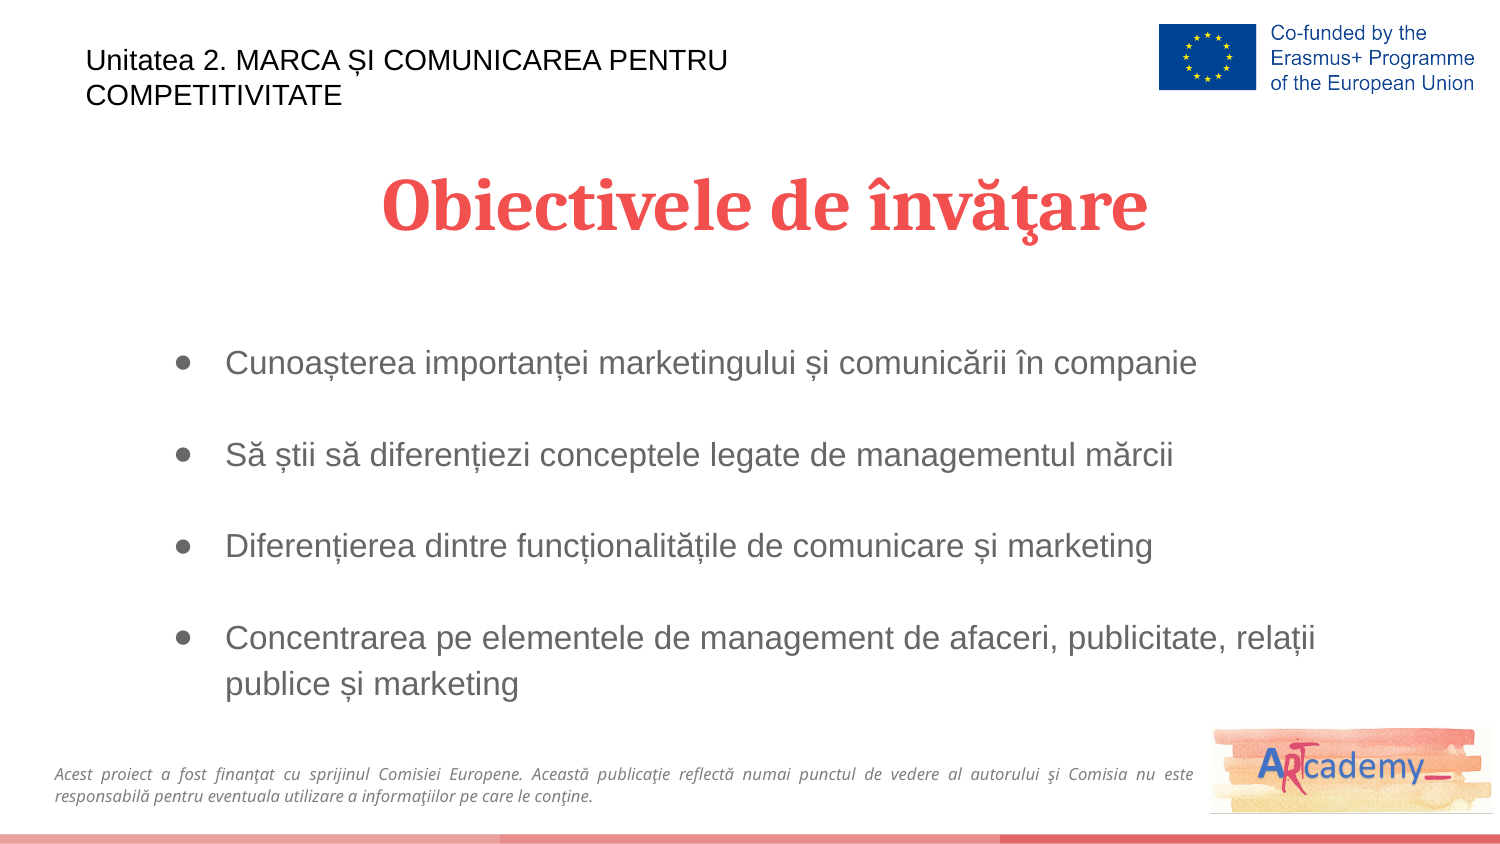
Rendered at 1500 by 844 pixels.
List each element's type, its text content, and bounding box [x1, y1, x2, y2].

picture [1158, 24, 1474, 94]
text_box Acest proiect a fost finanţat cu sprijinul Comisiei Europene. Această publicaţie reflectă numai punctul de vedere al autorului şi Comisia nu este responsabilă pentru eventuala utilizare a informaţiilor pe care le conţine. [39, 754, 1205, 808]
list Cunoașterea importanței marketingului și comunicării în companie Să știi să diferențiezi conceptele legate de managementul mărcii Diferențierea dintre funcționalitățile de comunicare și marketing Concentrarea pe elementele de management de afaceri, publicitate, relații publice și marketing [135, 320, 1409, 726]
picture [1210, 709, 1493, 844]
text_box Unitatea 2. MARCA ȘI COMUNICAREA PENTRU COMPETITIVITATE [70, 33, 750, 119]
title Obiectivele de învăţare [180, 121, 1352, 261]
